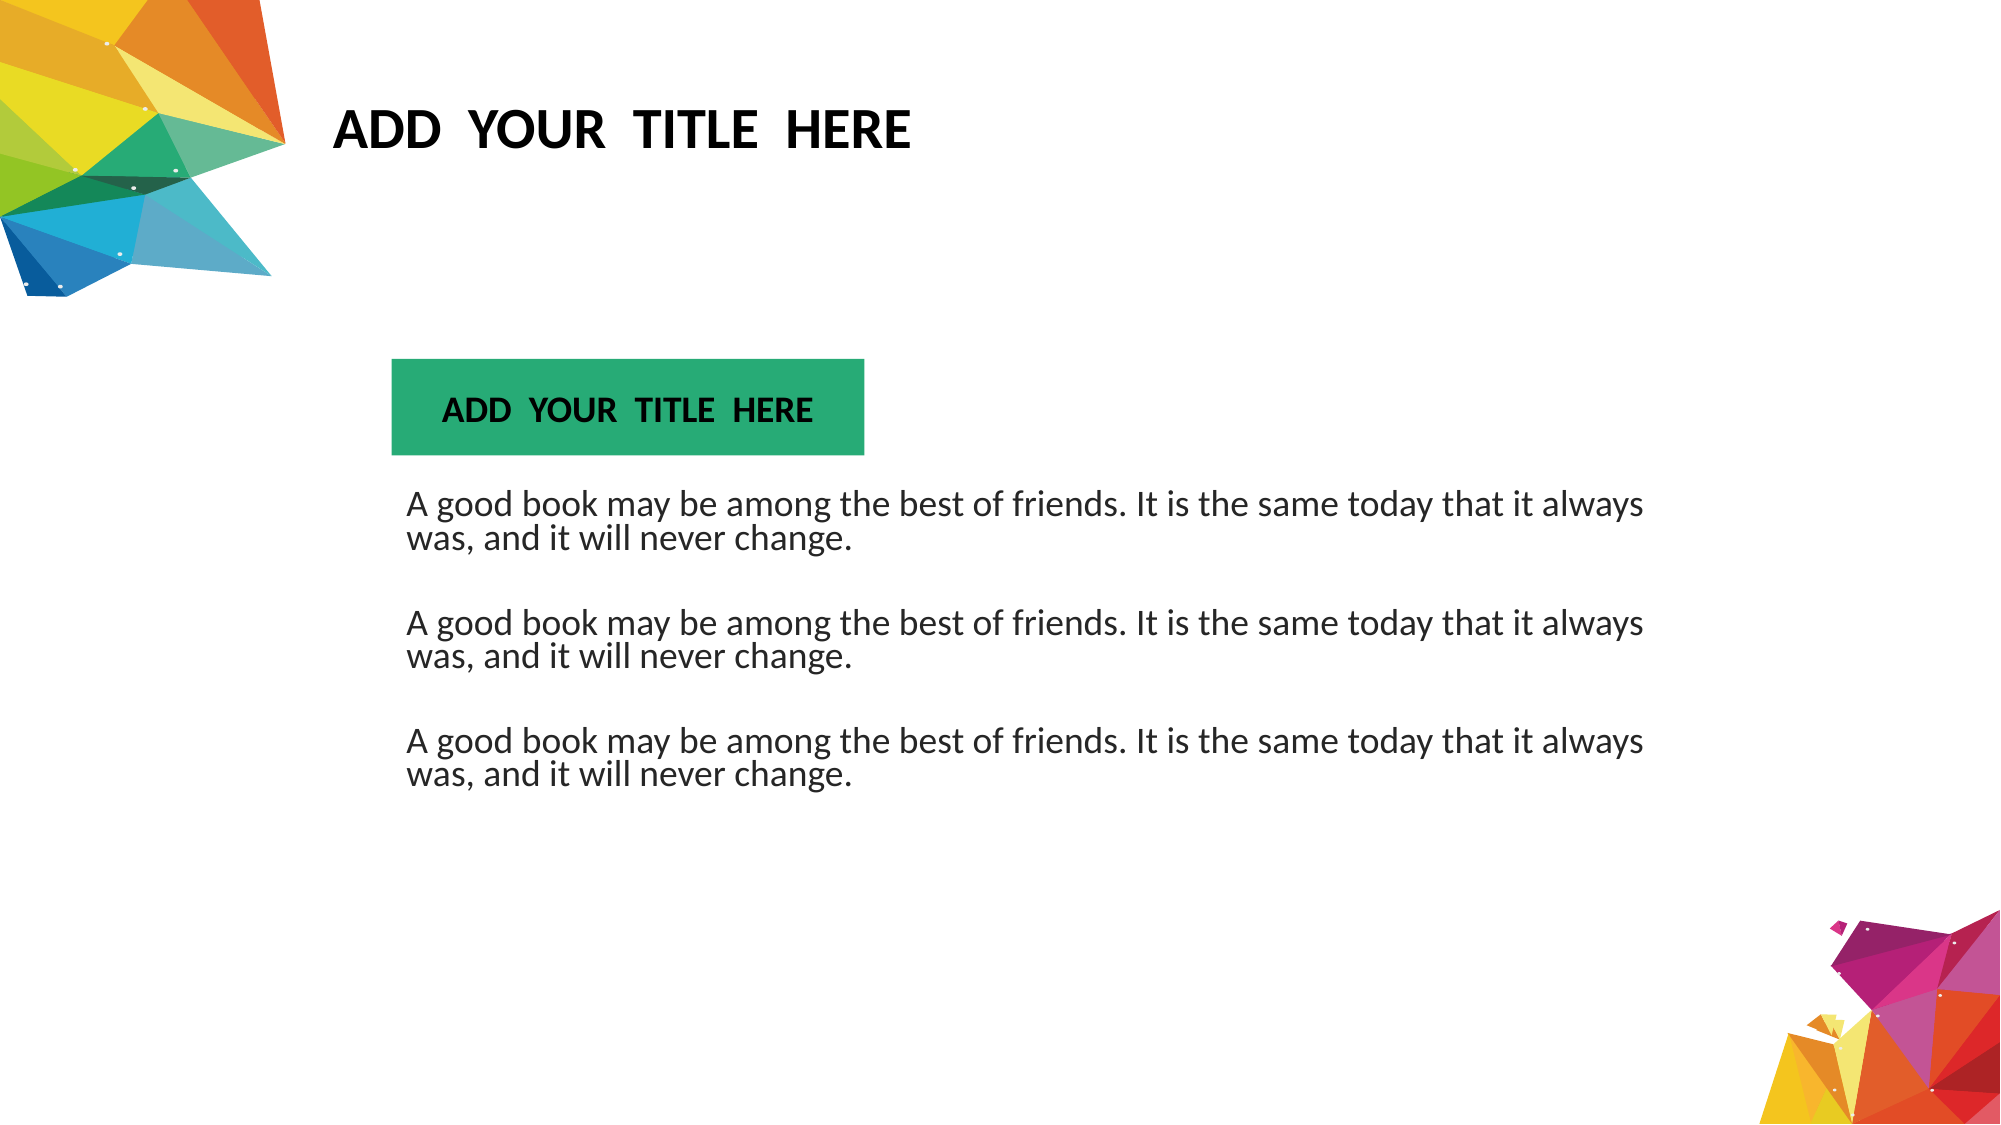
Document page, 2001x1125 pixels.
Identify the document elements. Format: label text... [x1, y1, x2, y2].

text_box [1772, 896, 1987, 1125]
text_box ADD YOUR TITLE HERE [297, 83, 1024, 168]
text_box ADD YOUR TITLE HERE [391, 358, 865, 456]
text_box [0, 5, 292, 292]
text_box A good book may be among the best of friends. It is the same today that it always was, and it will never change. [391, 602, 1707, 684]
text_box A good book may be among the best of friends. It is the same today that it always was, and it will never change. [391, 483, 1707, 566]
text_box A good book may be among the best of friends. It is the same today that it always was, and it will never change. [391, 720, 1707, 802]
text_box [332, 320, 1747, 922]
